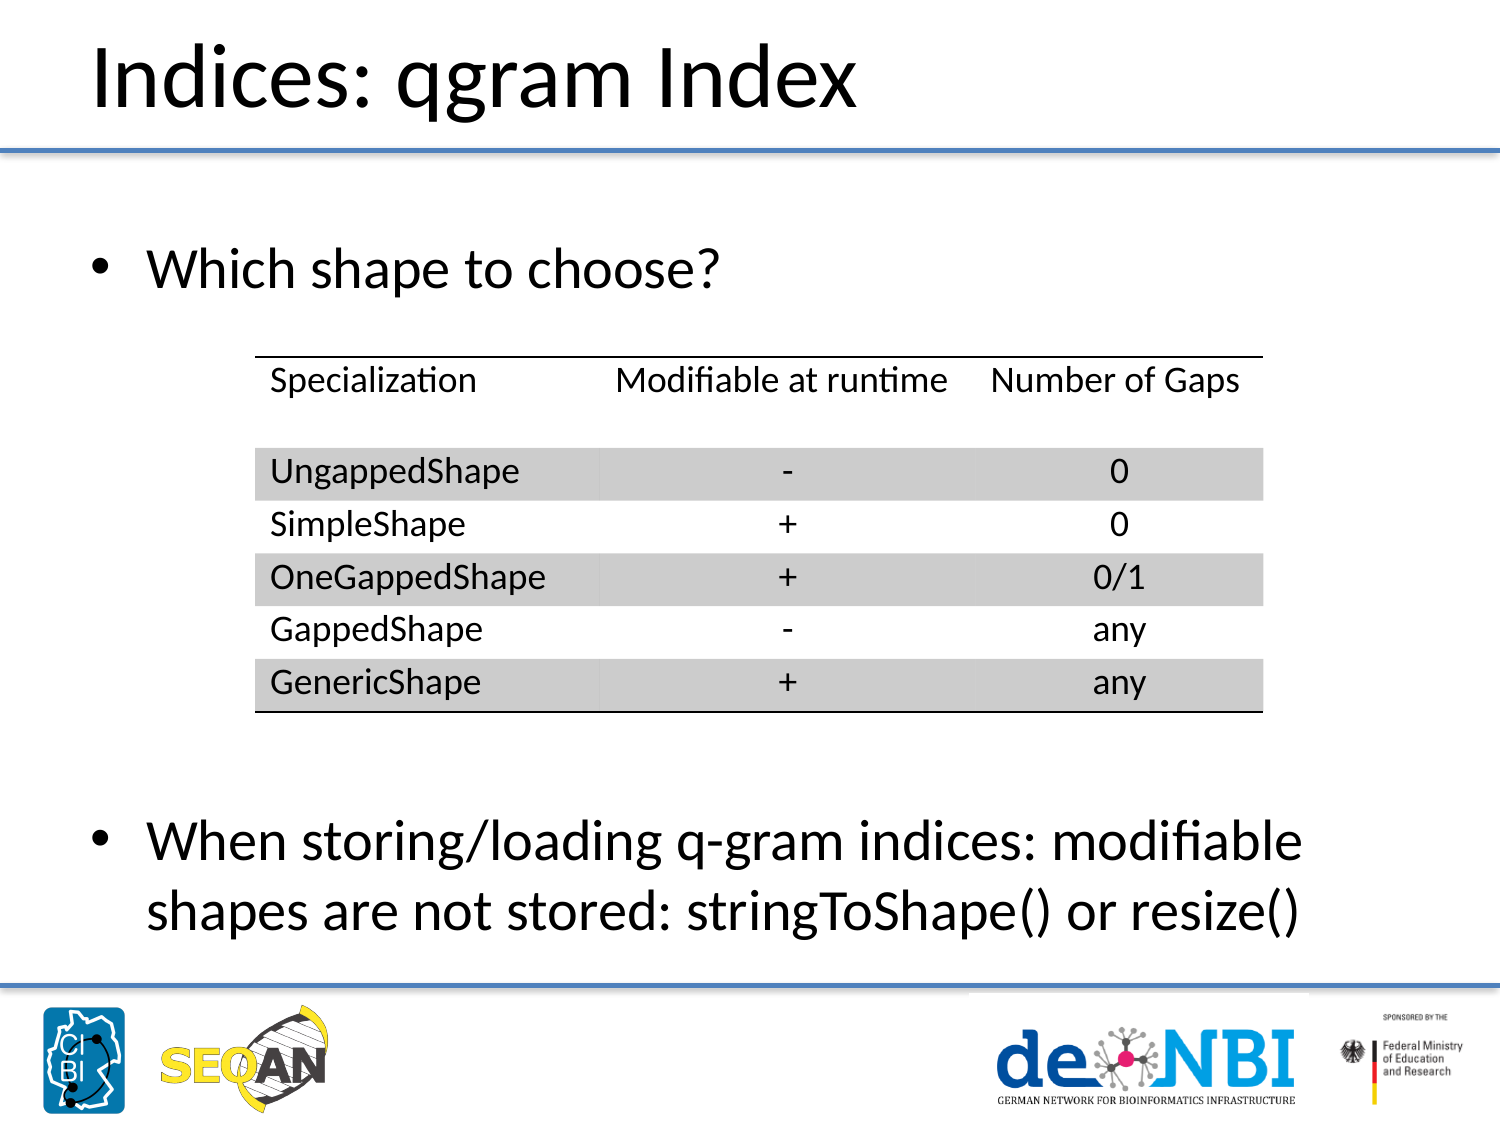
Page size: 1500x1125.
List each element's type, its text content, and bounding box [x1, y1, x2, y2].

table_cell + [600, 659, 976, 711]
table_cell GenericShape [255, 659, 600, 711]
table_cell any [976, 659, 1263, 711]
table_cell + [600, 553, 976, 606]
table_cell GappedShape [255, 606, 600, 659]
table_header Specialization [255, 358, 600, 448]
table_header Number of Gaps [976, 358, 1263, 448]
table_cell SimpleShape [255, 501, 600, 553]
table_cell - [600, 606, 976, 659]
table_cell UngappedShape [255, 448, 600, 501]
list Which shape to choose? When storing/loading q-gram indices: modifiable shapes are not stored: stringToShape() or resize() [75, 222, 1425, 968]
title Indices: qgram Index [75, 25, 1425, 145]
table_cell 0 [976, 501, 1263, 553]
table_cell OneGappedShape [255, 553, 600, 606]
table_header Modifiable at runtime [600, 358, 976, 448]
picture [969, 993, 1309, 1122]
picture [48, 1010, 120, 1109]
table_cell + [600, 501, 976, 553]
table_cell - [600, 448, 976, 501]
table_cell any [976, 606, 1263, 659]
table_cell 0 [976, 448, 1263, 501]
table_cell 0/1 [976, 553, 1263, 606]
picture [141, 1002, 332, 1121]
